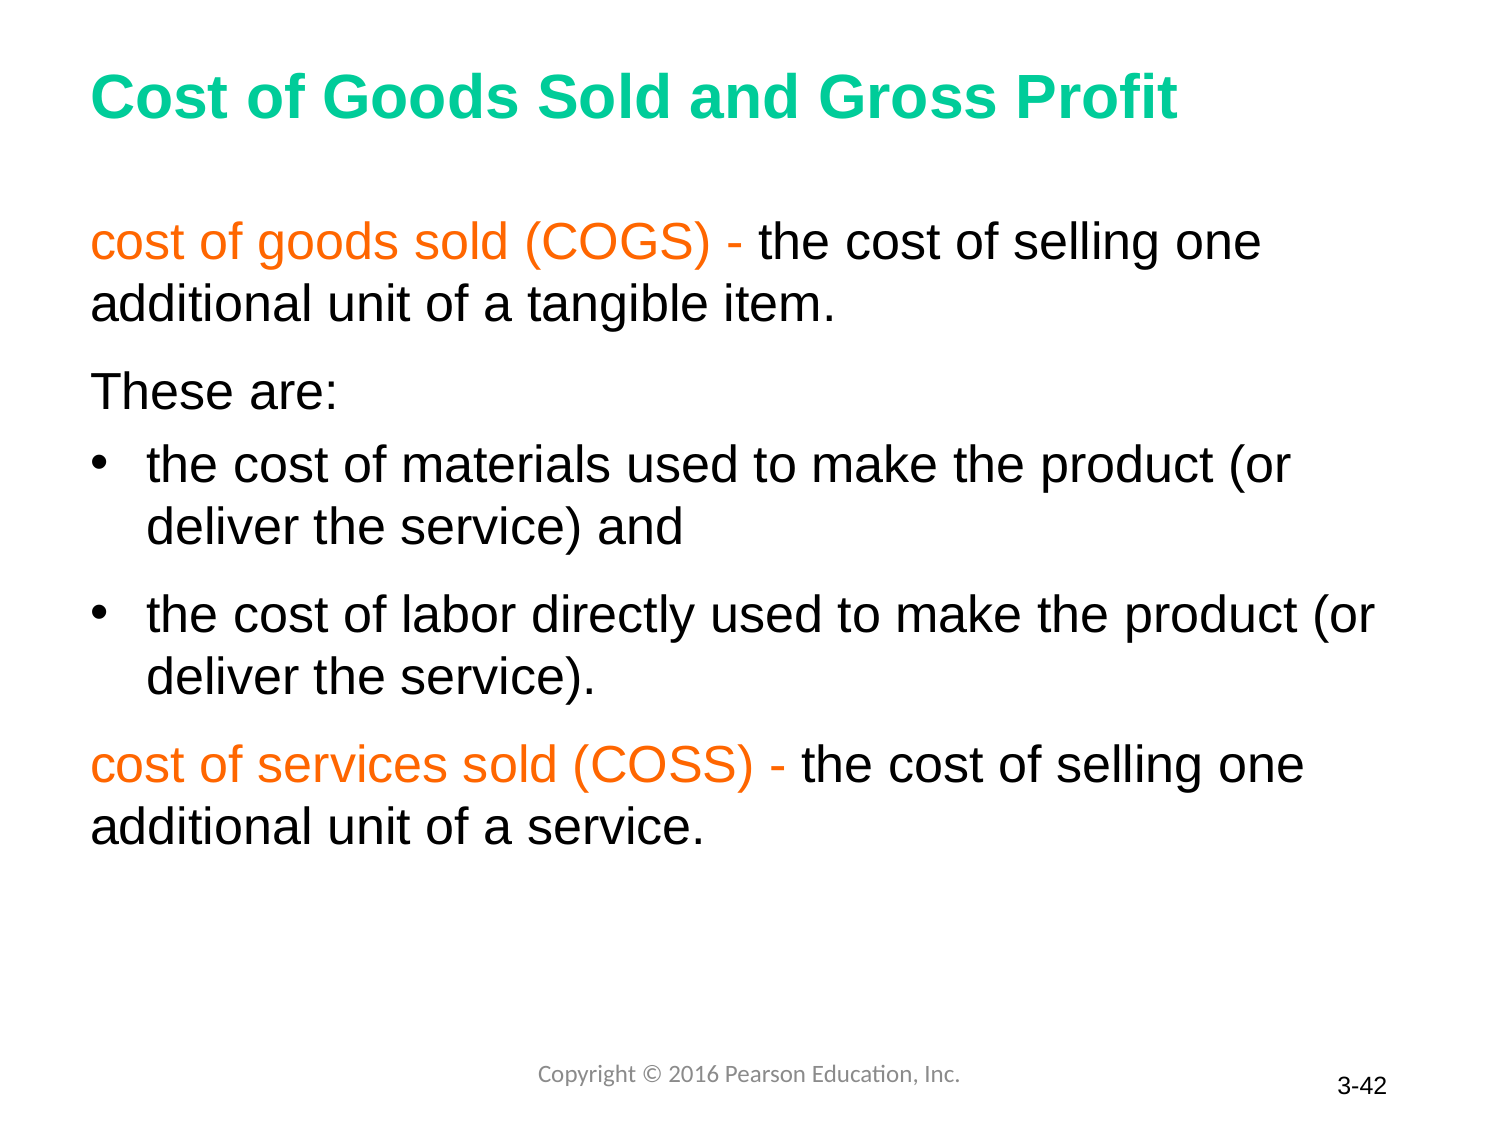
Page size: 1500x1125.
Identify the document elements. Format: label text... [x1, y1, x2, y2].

footer Copyright © 2016 Pearson Education, Inc. [512, 1042, 988, 1103]
list cost of goods sold (COGS) - the cost of selling one additional unit of a tangible item. These are: the cost of materials used to make the product (or deliver the service) and the cost of labor directly used to make the product (or deliver the service). cost of services sold (COSS) - the cost of selling one additional unit of a service. [75, 200, 1425, 943]
title Cost of Goods Sold and Gross Profit [75, 0, 1425, 188]
